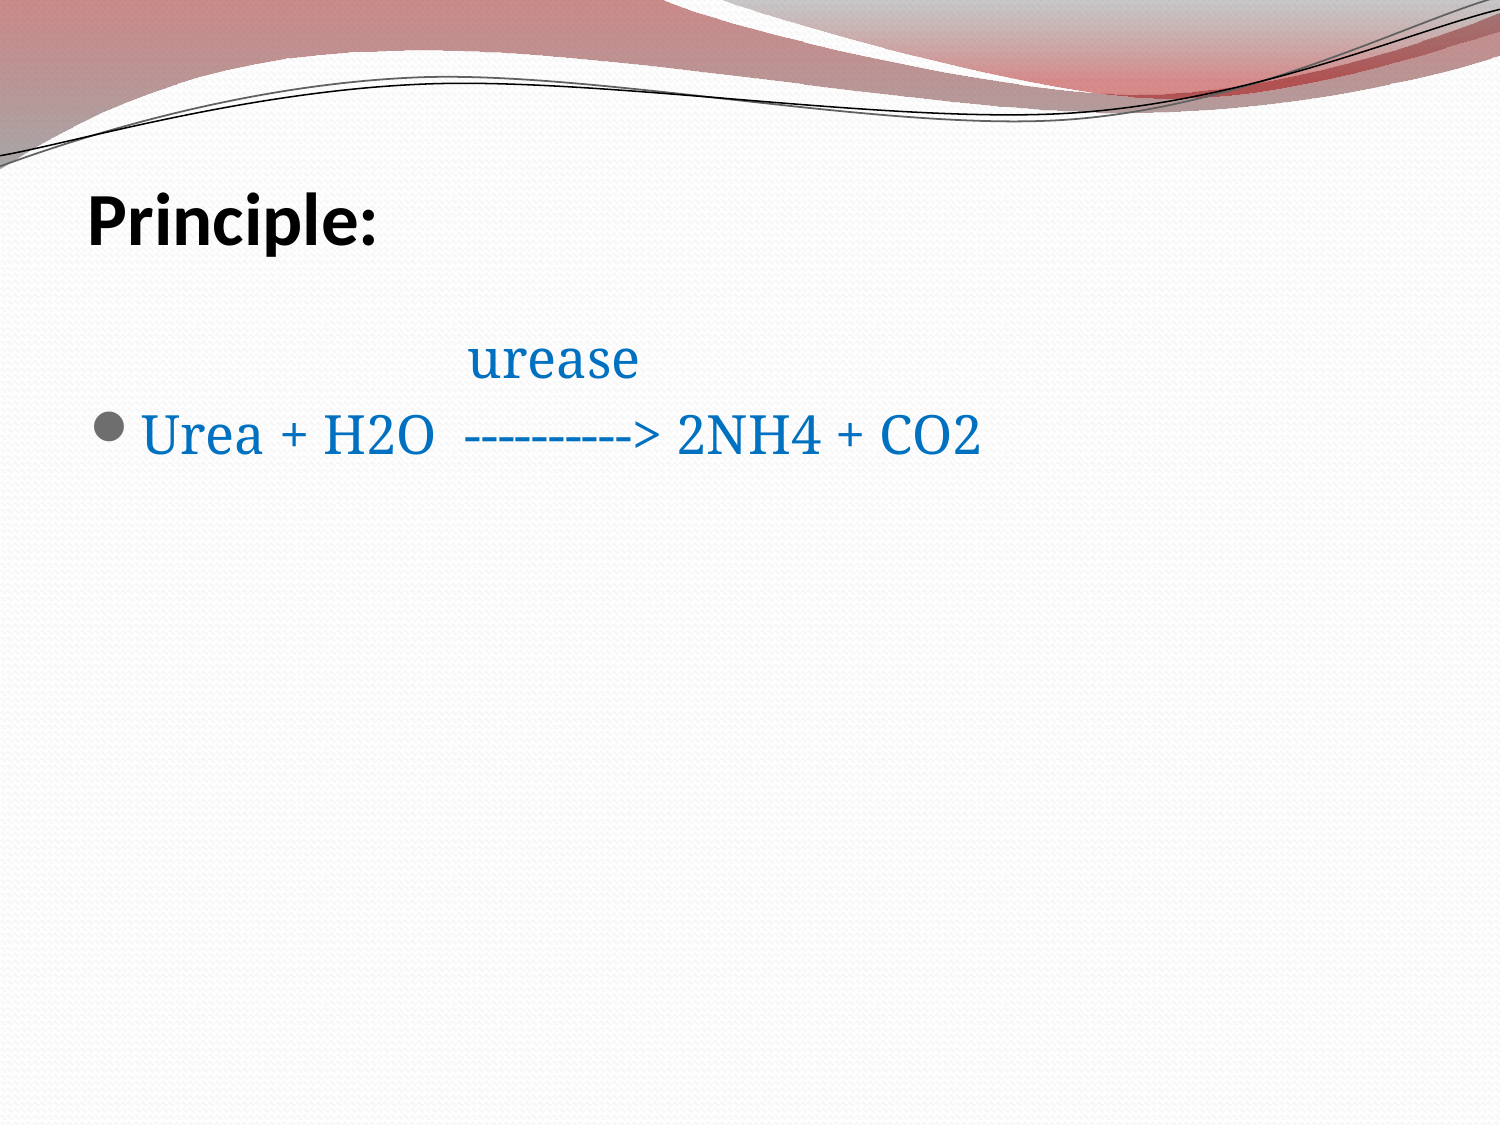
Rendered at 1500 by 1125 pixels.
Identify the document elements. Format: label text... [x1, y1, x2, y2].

title Principle: [87, 162, 1438, 350]
list urease Urea + H2O ----------> 2NH4 + CO2 [75, 317, 1425, 1038]
